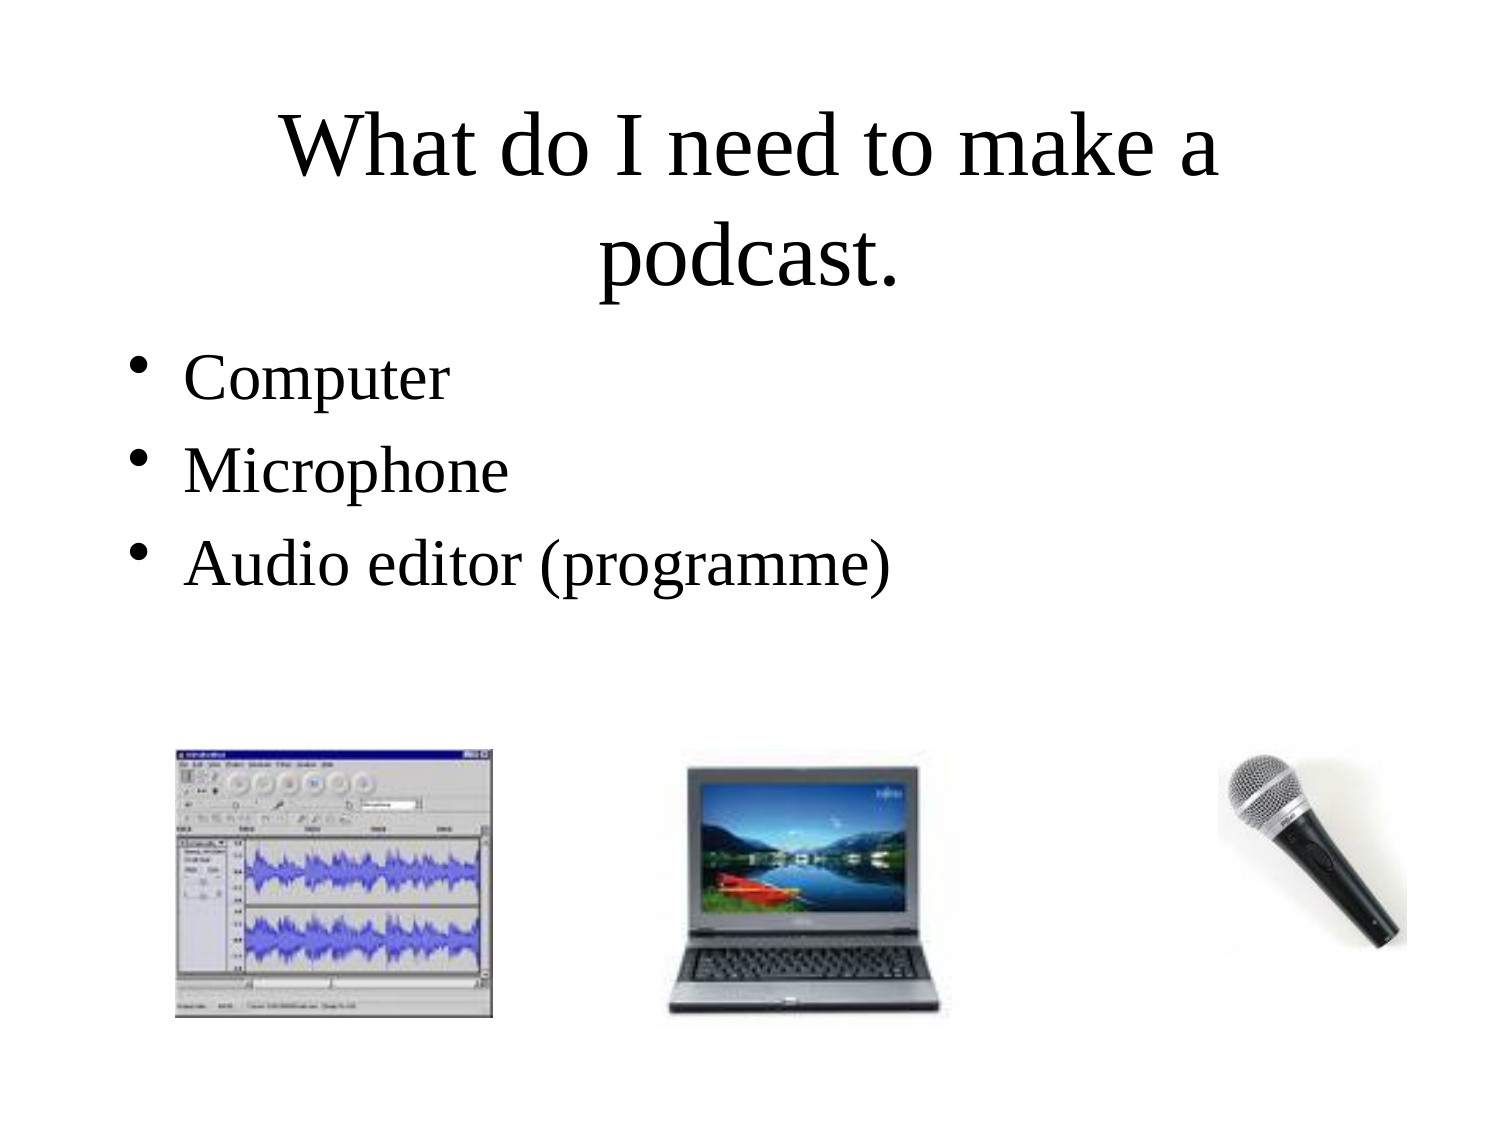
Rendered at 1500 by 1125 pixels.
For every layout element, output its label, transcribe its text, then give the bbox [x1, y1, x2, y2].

title What do I need to make a podcast. [112, 99, 1388, 288]
list Computer Microphone Audio editor (programme) [112, 324, 1388, 622]
picture [620, 749, 991, 1027]
picture [175, 749, 493, 1019]
picture [1218, 738, 1407, 953]
